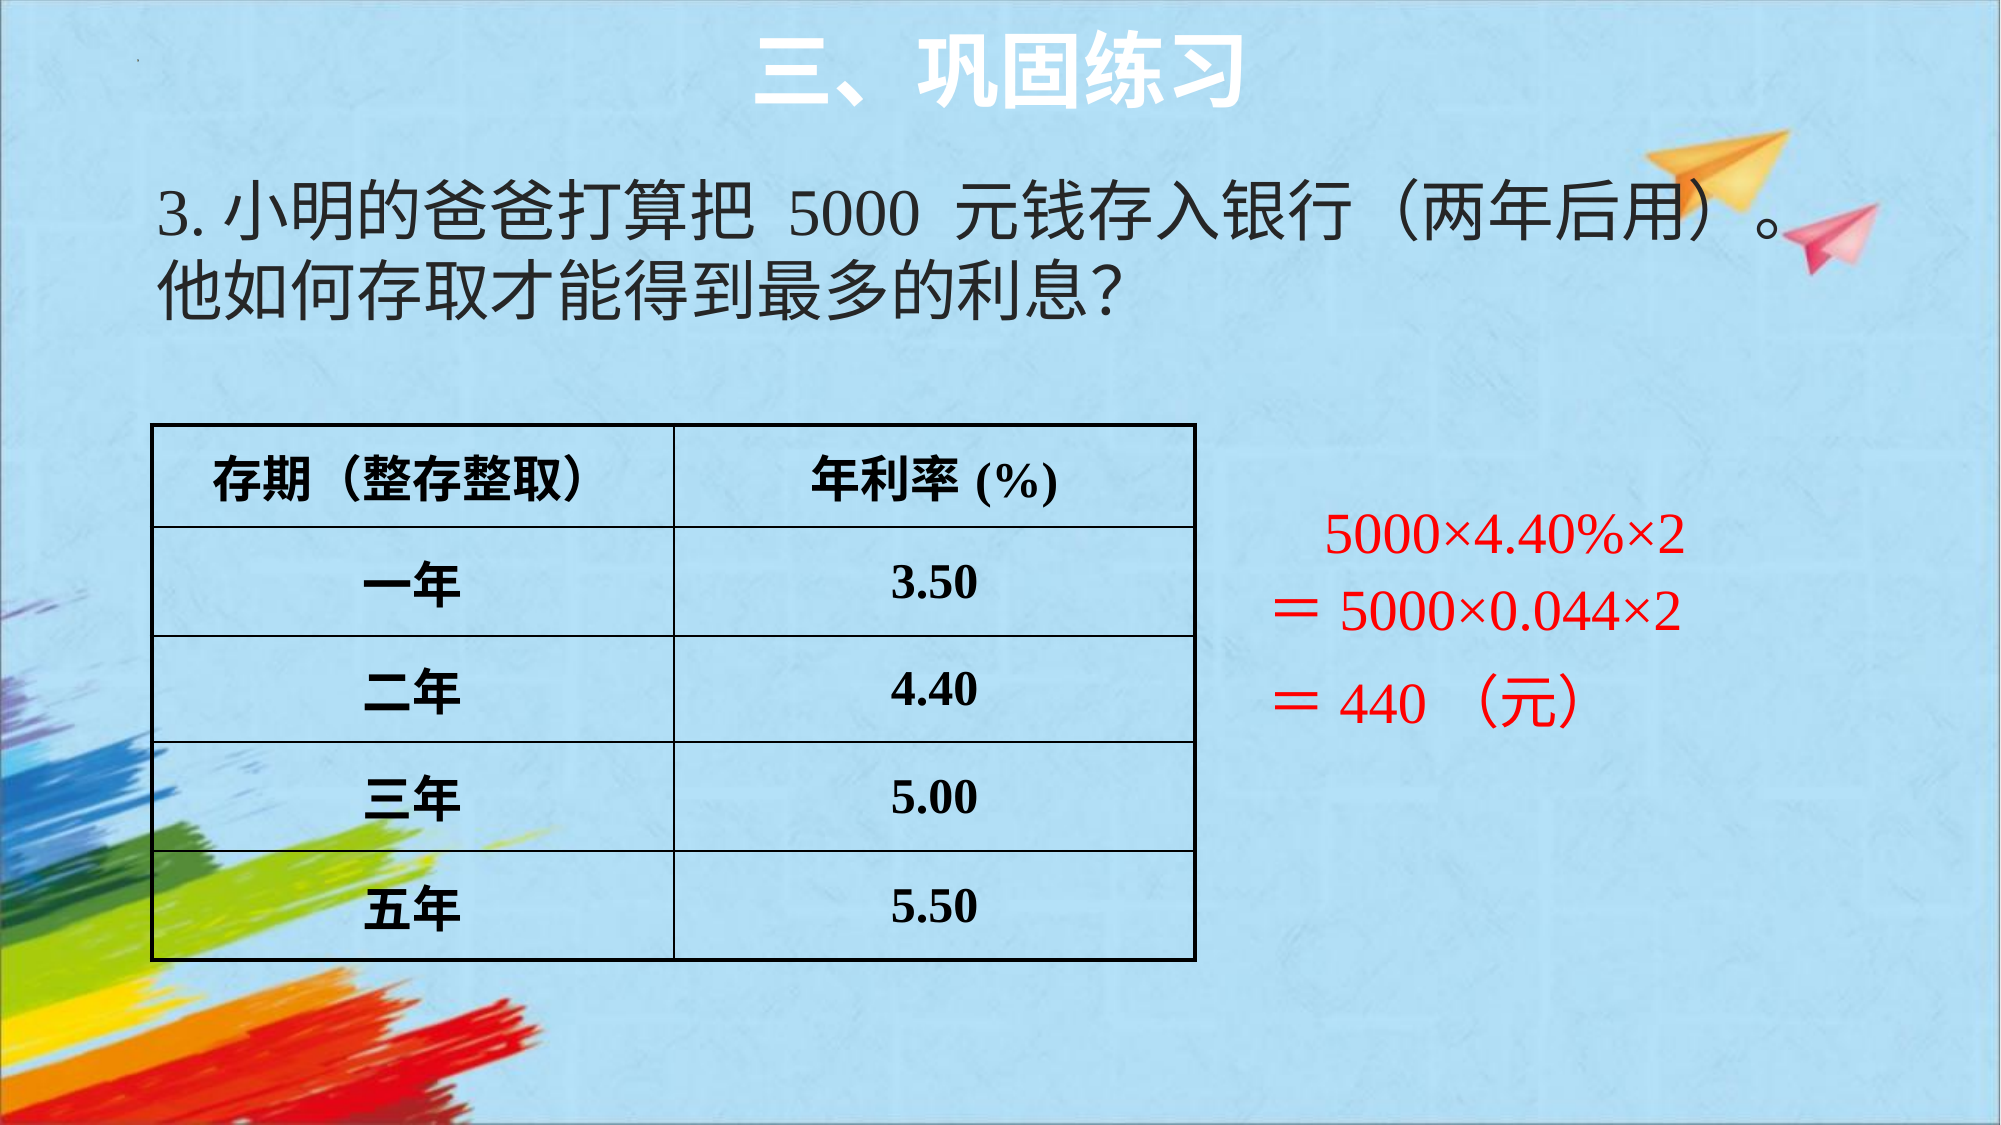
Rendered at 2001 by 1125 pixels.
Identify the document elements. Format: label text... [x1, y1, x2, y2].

table_cell 5.00 [675, 743, 1193, 850]
text_box ＝5000×0.044×2 [1252, 565, 1772, 650]
table_cell 5.50 [675, 852, 1193, 958]
table_cell 3.50 [675, 528, 1193, 635]
table_cell 二年 [154, 637, 673, 741]
text_box ＝440（元） [1252, 657, 1772, 743]
picture [0, 0, 2001, 1125]
table_cell 一年 [154, 528, 673, 635]
title 3.小明的爸爸打算把 5000 元钱存入银行（两年后用）。他如何存取才能得到最多的利息？ [141, 181, 1867, 317]
table_header 年利率(%) [675, 427, 1193, 526]
table_cell 4.40 [675, 637, 1193, 741]
text_box 5000×4.40%×2 [1309, 488, 1829, 574]
table_cell 三年 [154, 743, 673, 850]
table_cell 五年 [154, 852, 673, 958]
table_header 存期（整存整取） [154, 427, 673, 526]
text_box 三、巩固练习 [0, 0, 2000, 138]
